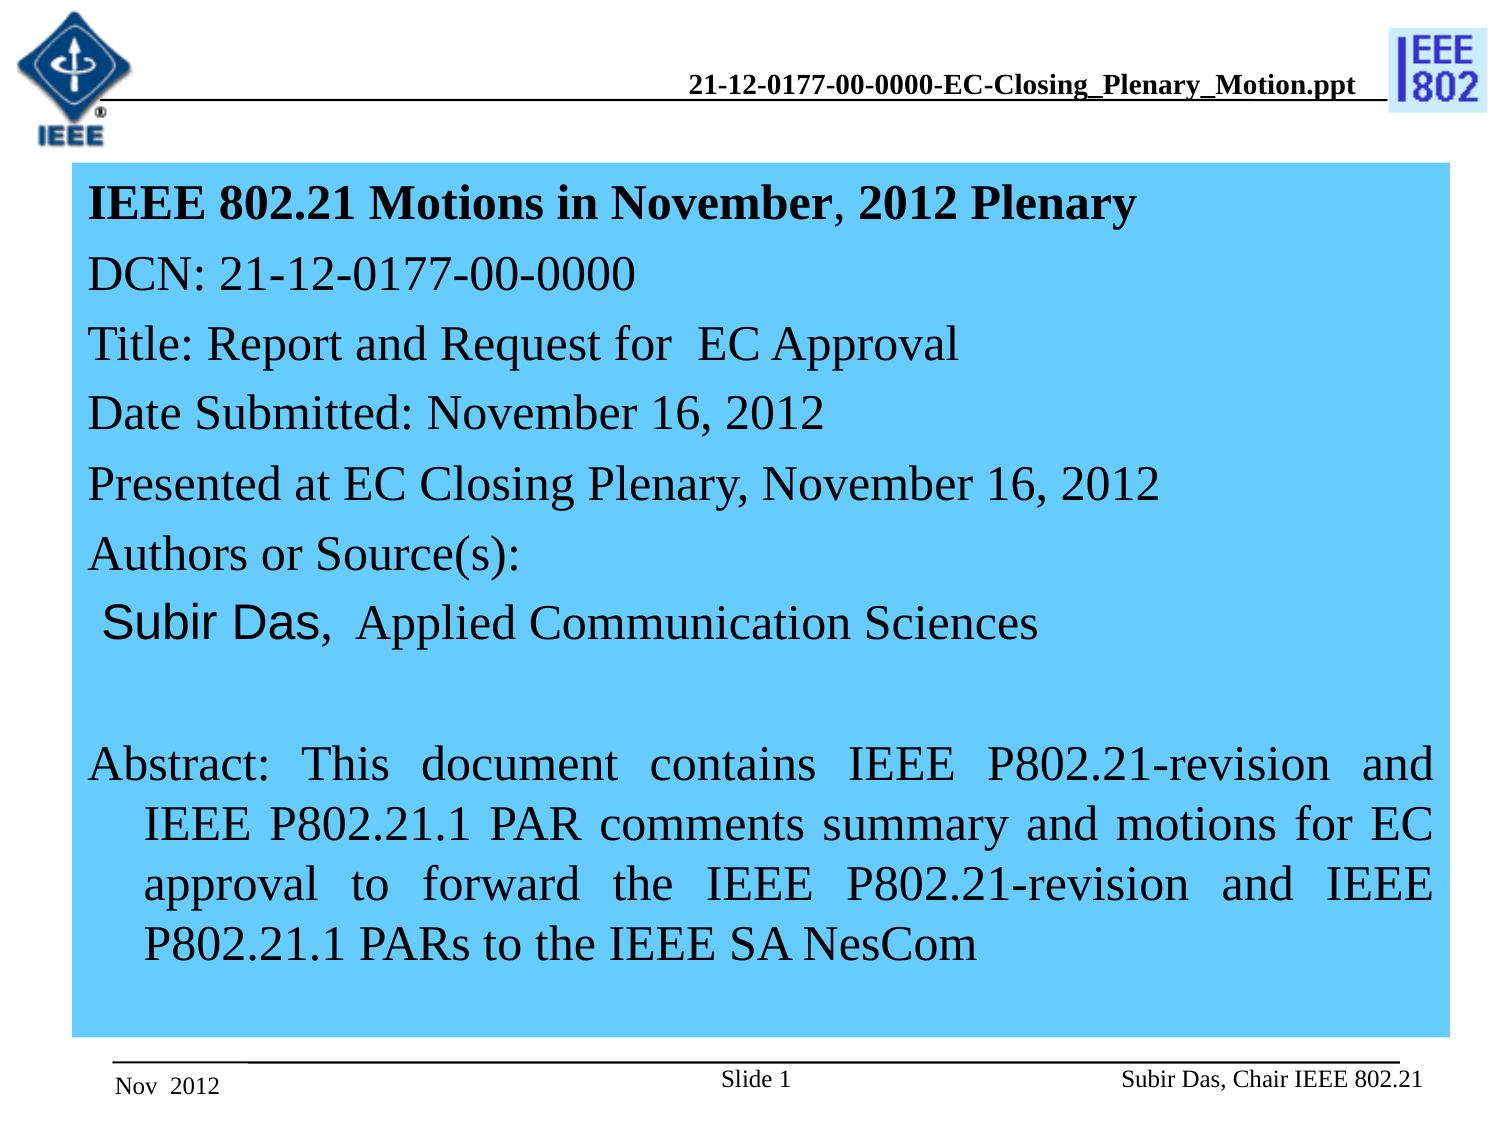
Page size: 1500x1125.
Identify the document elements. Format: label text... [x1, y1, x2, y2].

picture [1374, 9, 1499, 138]
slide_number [99, 1062, 263, 1098]
picture [12, 9, 137, 150]
list IEEE 802.21 Motions in November, 2012 Plenary DCN: 21-12-0177-00-0000 Title: Report and Request for EC Approval Date Submitted: November 16, 2012 Presented at EC Closing Plenary, November 16, 2012 Authors or Source(s): Subir Das, Applied Communication Sciences Abstract: This document contains IEEE P802.21-revision and IEEE P802.21.1 PAR comments summary and motions for EC approval to forward the IEEE P802.21-revision and IEEE P802.21.1 PARs to the IEEE SA NesCom [71, 162, 1451, 1038]
slide_number 1 [712, 1061, 800, 1093]
text_box Subir Das, Chair IEEE 802.21 [1120, 1062, 1424, 1093]
